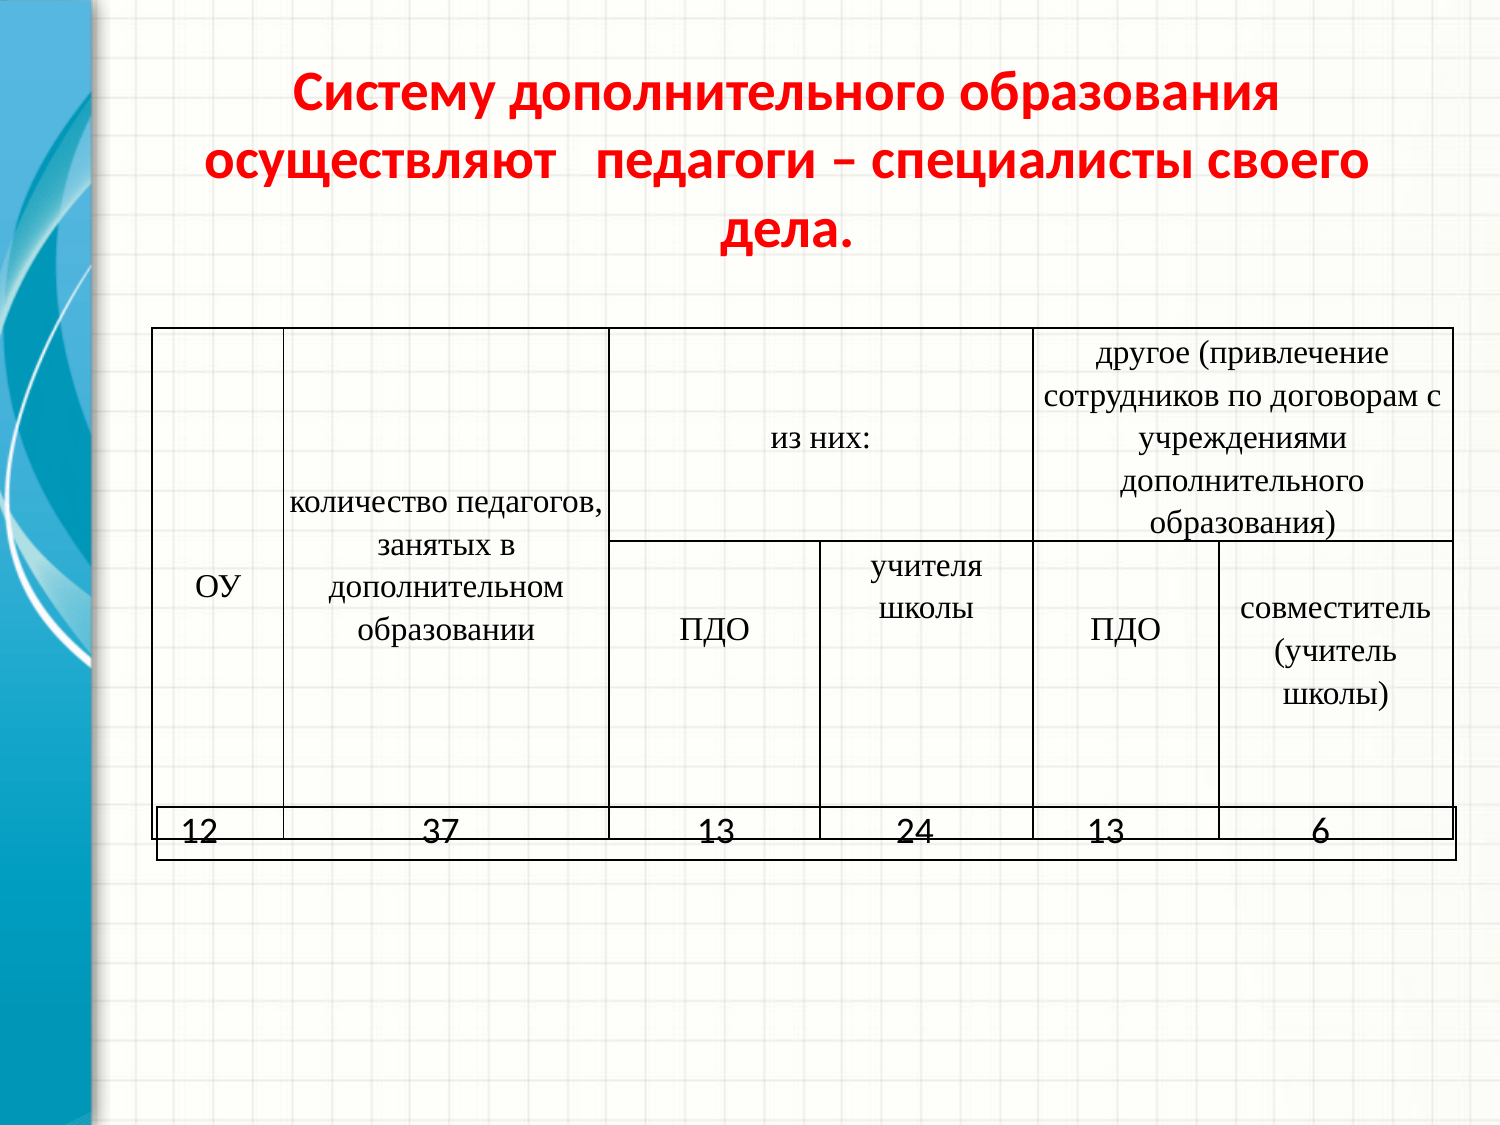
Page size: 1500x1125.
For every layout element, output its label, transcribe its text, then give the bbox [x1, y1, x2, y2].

table_cell учителя школы [821, 542, 1032, 806]
picture [0, 0, 1500, 1125]
table_header ОУ [153, 329, 283, 838]
table_cell ПДО [1034, 542, 1218, 806]
table_header 12 37 13 24 13 6 [158, 808, 1455, 859]
title Систему дополнительного образования осуществляют педагоги – специалисты своего дела. [125, 44, 1450, 352]
table_header другое (привлечение сотрудников по договорам с учреждениями дополнительного образования) [1034, 329, 1452, 540]
table_cell совместитель (учитель школы) [1220, 542, 1452, 806]
table_header из них: [610, 329, 1032, 540]
table_header количество педагогов, занятых в дополнительном образовании [284, 329, 608, 806]
table_cell ПДО [610, 542, 819, 806]
